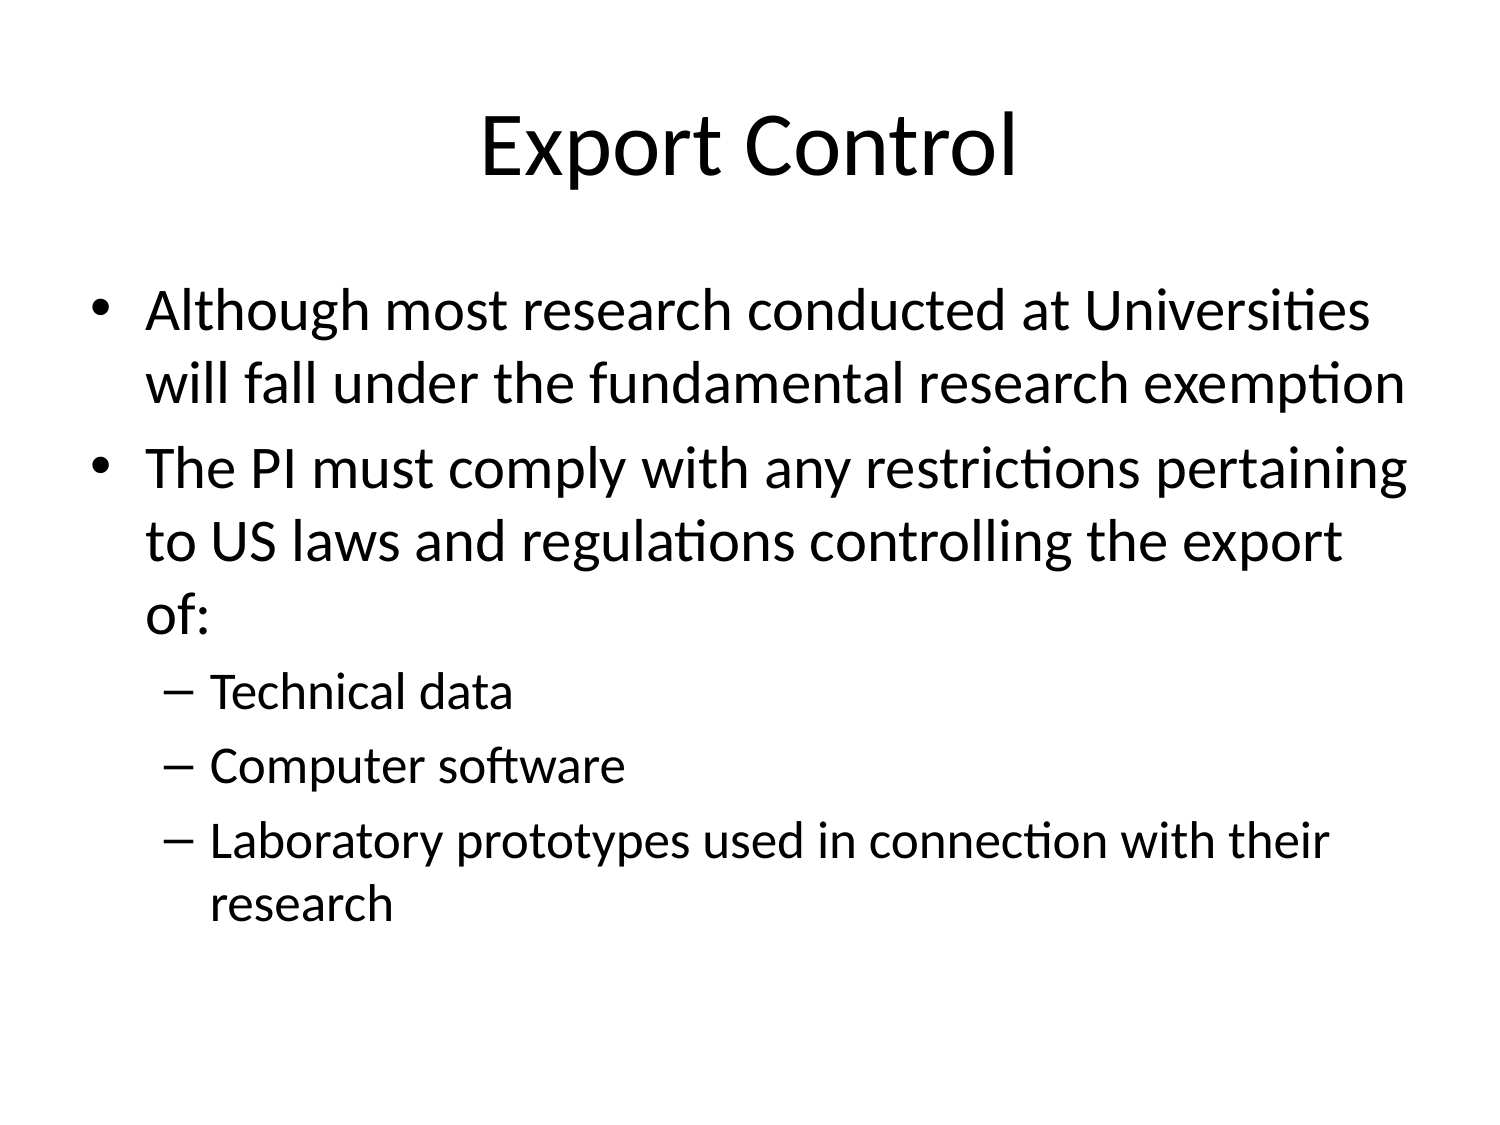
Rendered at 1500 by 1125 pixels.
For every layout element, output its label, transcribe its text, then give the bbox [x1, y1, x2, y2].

list Although most research conducted at Universities will fall under the fundamental research exemption The PI must comply with any restrictions pertaining to US laws and regulations controlling the export of: Technical data Computer software Laboratory prototypes used in connection with their research [75, 262, 1425, 1005]
title Export Control [75, 45, 1425, 233]
